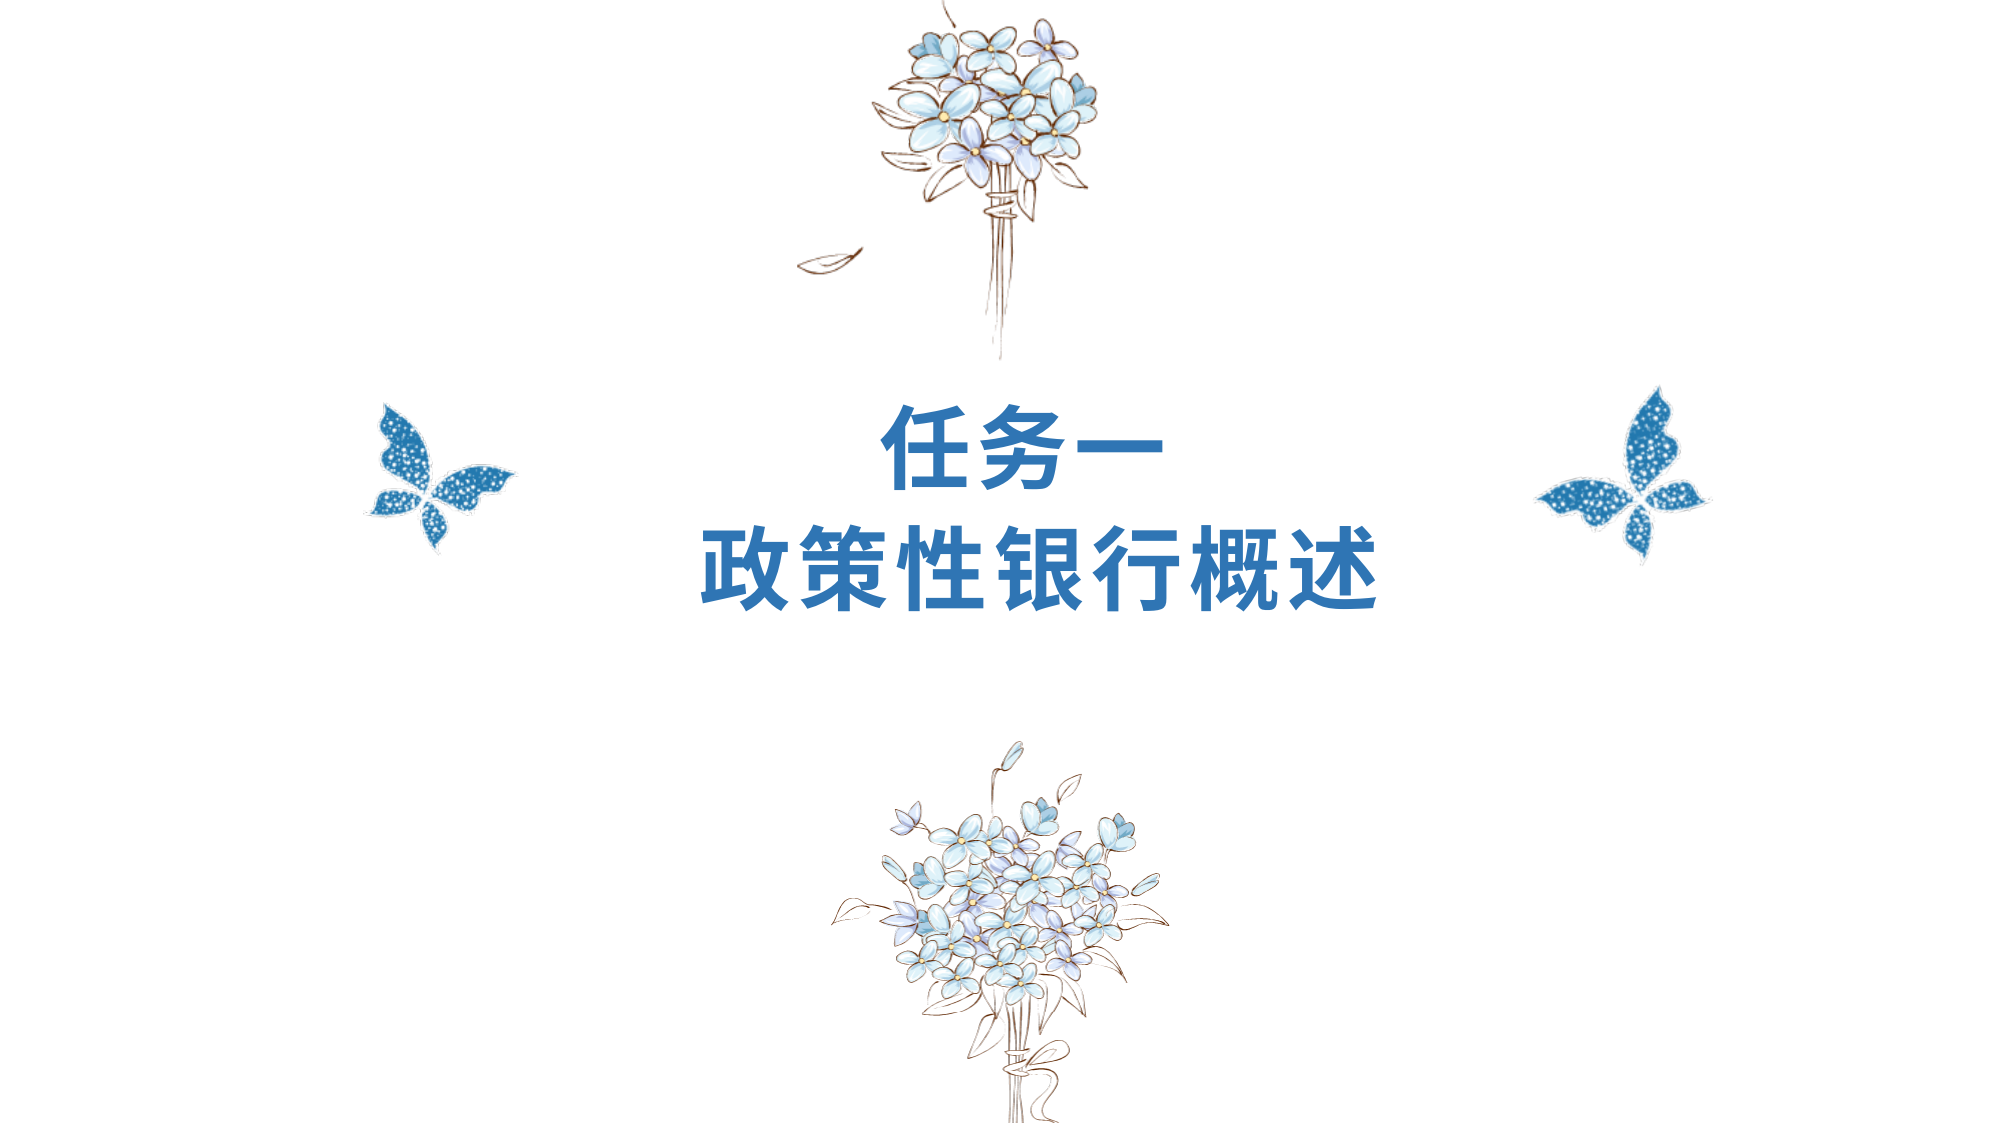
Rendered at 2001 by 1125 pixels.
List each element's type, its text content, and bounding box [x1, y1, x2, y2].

picture [831, 741, 1170, 1123]
title 任务一 政策性银行概述 [515, 373, 1564, 630]
picture [363, 402, 515, 556]
picture [1564, 380, 1724, 586]
picture [797, 0, 1099, 362]
